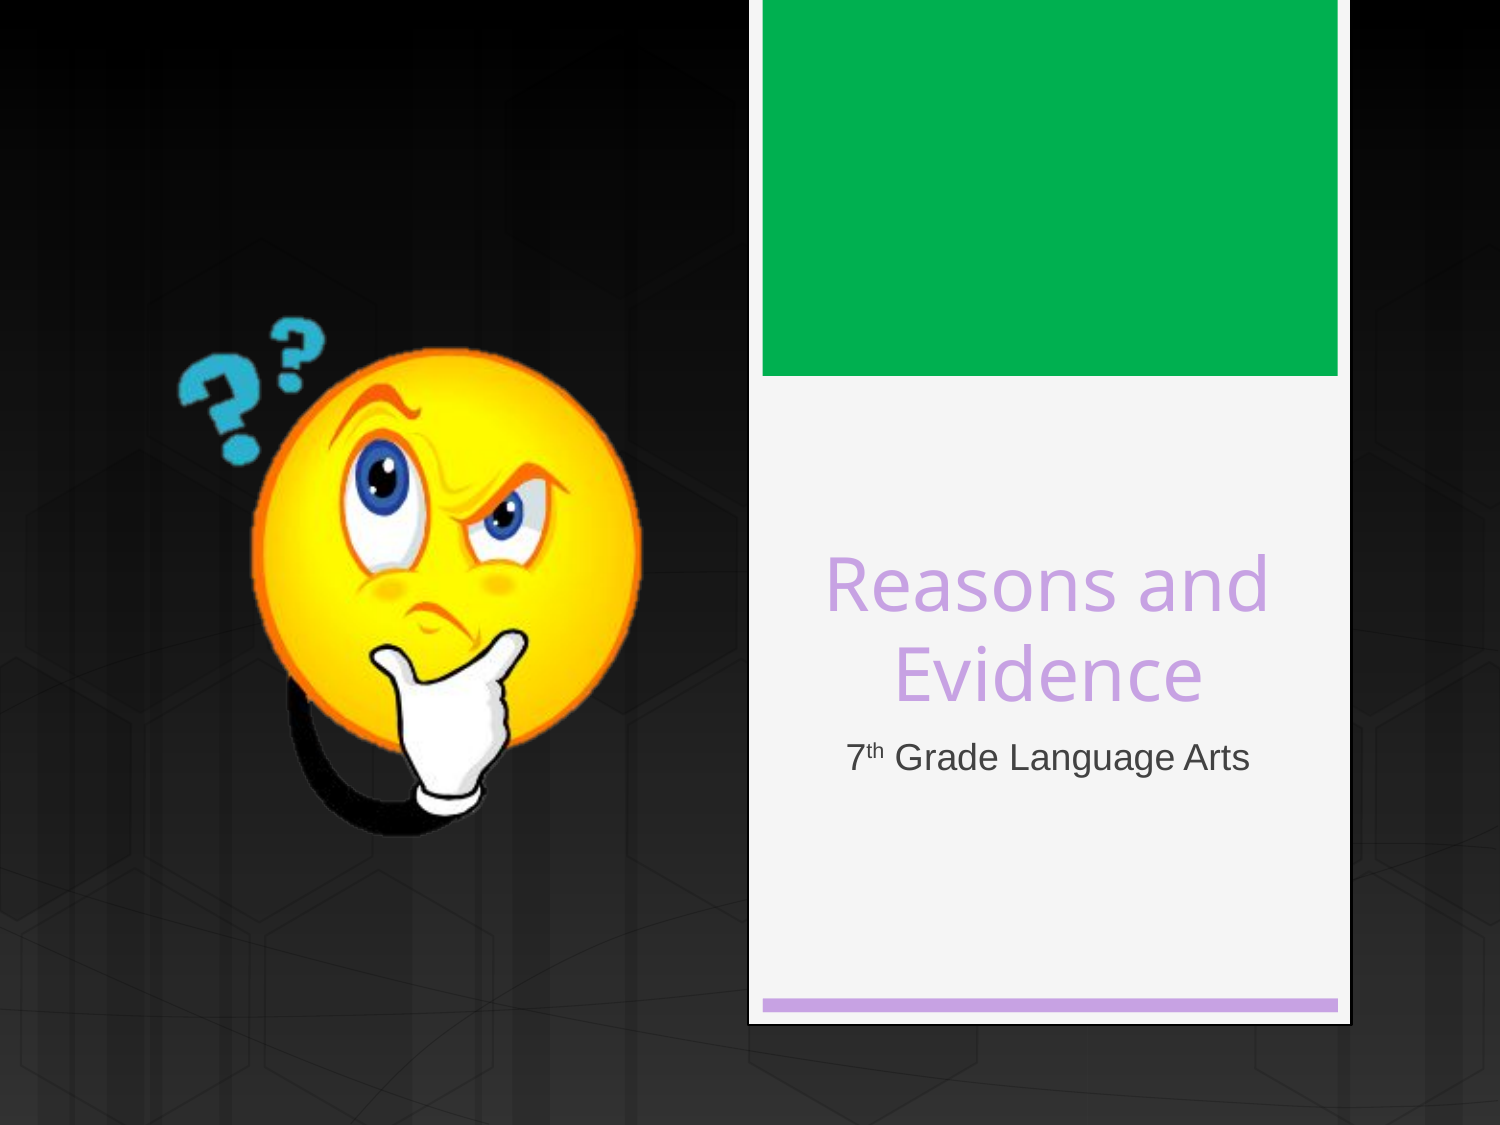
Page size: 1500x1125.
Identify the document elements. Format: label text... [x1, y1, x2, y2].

picture [162, 296, 663, 855]
title Reasons and Evidence [776, 444, 1320, 724]
subtitle 7th Grade Language Arts [776, 725, 1320, 933]
